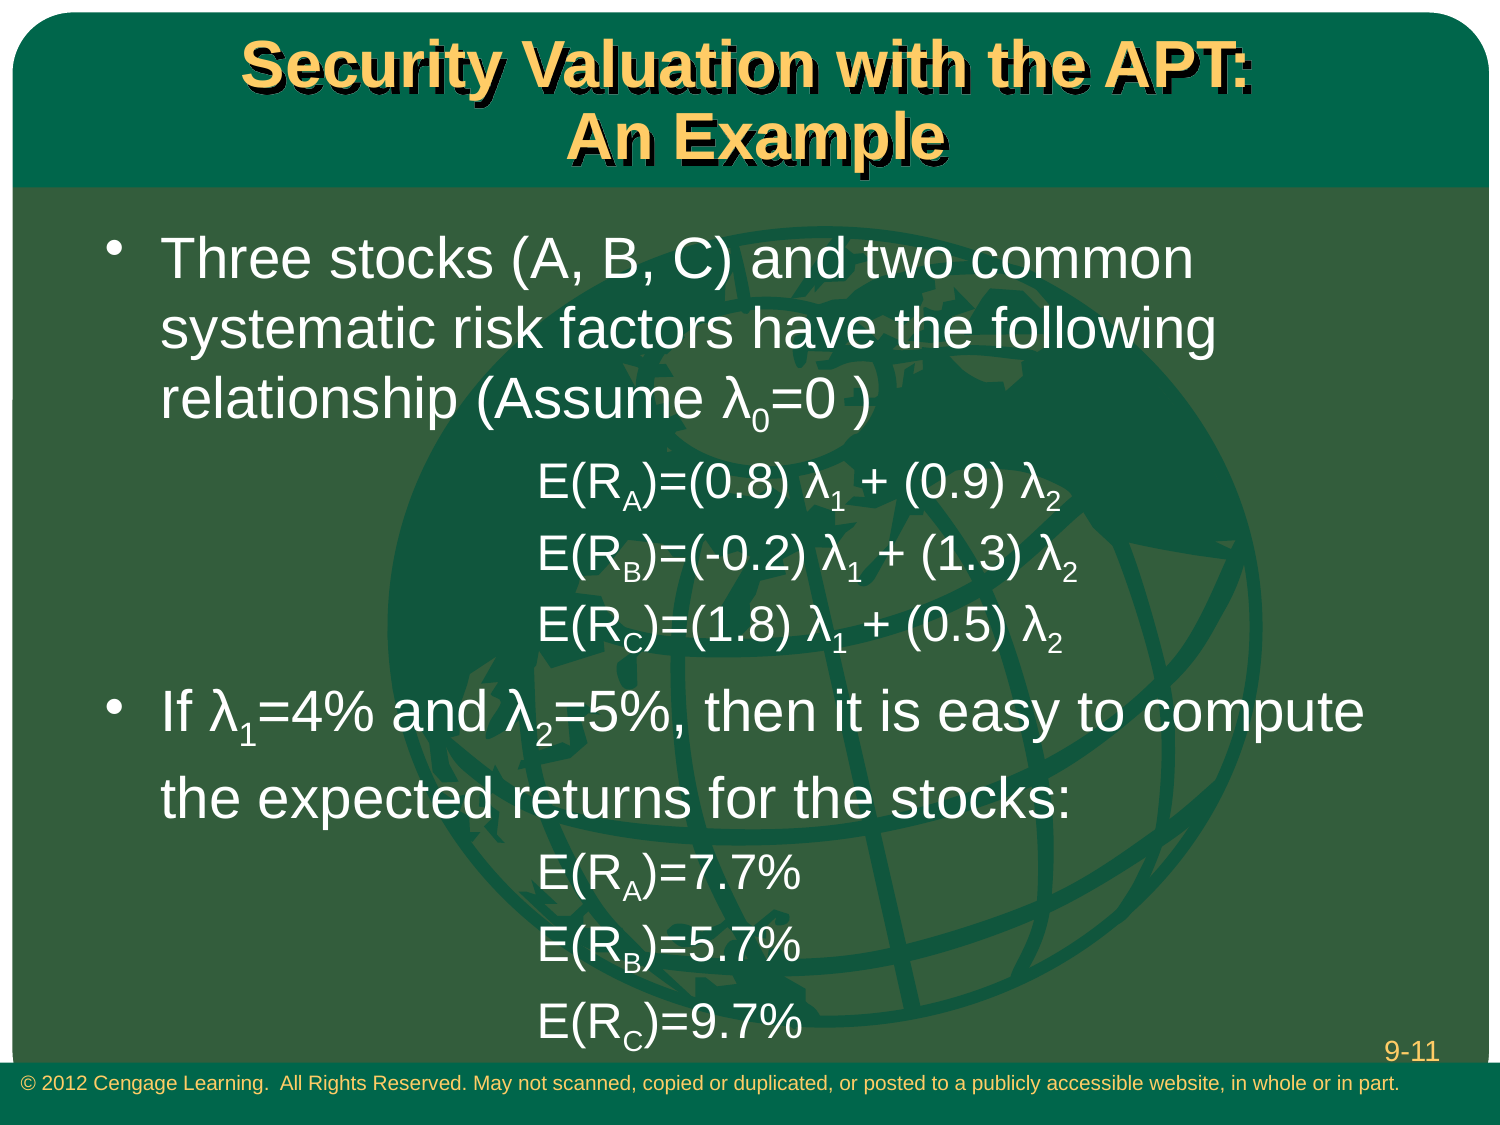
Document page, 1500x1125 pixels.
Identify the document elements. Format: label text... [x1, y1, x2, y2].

list Three stocks (A, B, C) and two common systematic risk factors have the following relationship (Assume λ0=0 ) E(RA)=(0.8) λ1 + (0.9) λ2 E(RB)=(-0.2) λ1 + (1.3) λ2 E(RC)=(1.8) λ1 + (0.5) λ2 If λ1=4% and λ2=5%, then it is easy to compute the expected returns for the stocks: E(RA)=7.7% E(RB)=5.7% E(RC)=9.7% [89, 212, 1463, 1013]
footer © 2012 Cengage Learning. All Rights Reserved. May not scanned, copied or duplicated, or posted to a publicly accessible website, in whole or in part. [0, 1062, 1500, 1125]
title Security Valuation with the APT: An Example [81, 24, 1432, 180]
slide_number 9-11 [1325, 1025, 1500, 1062]
